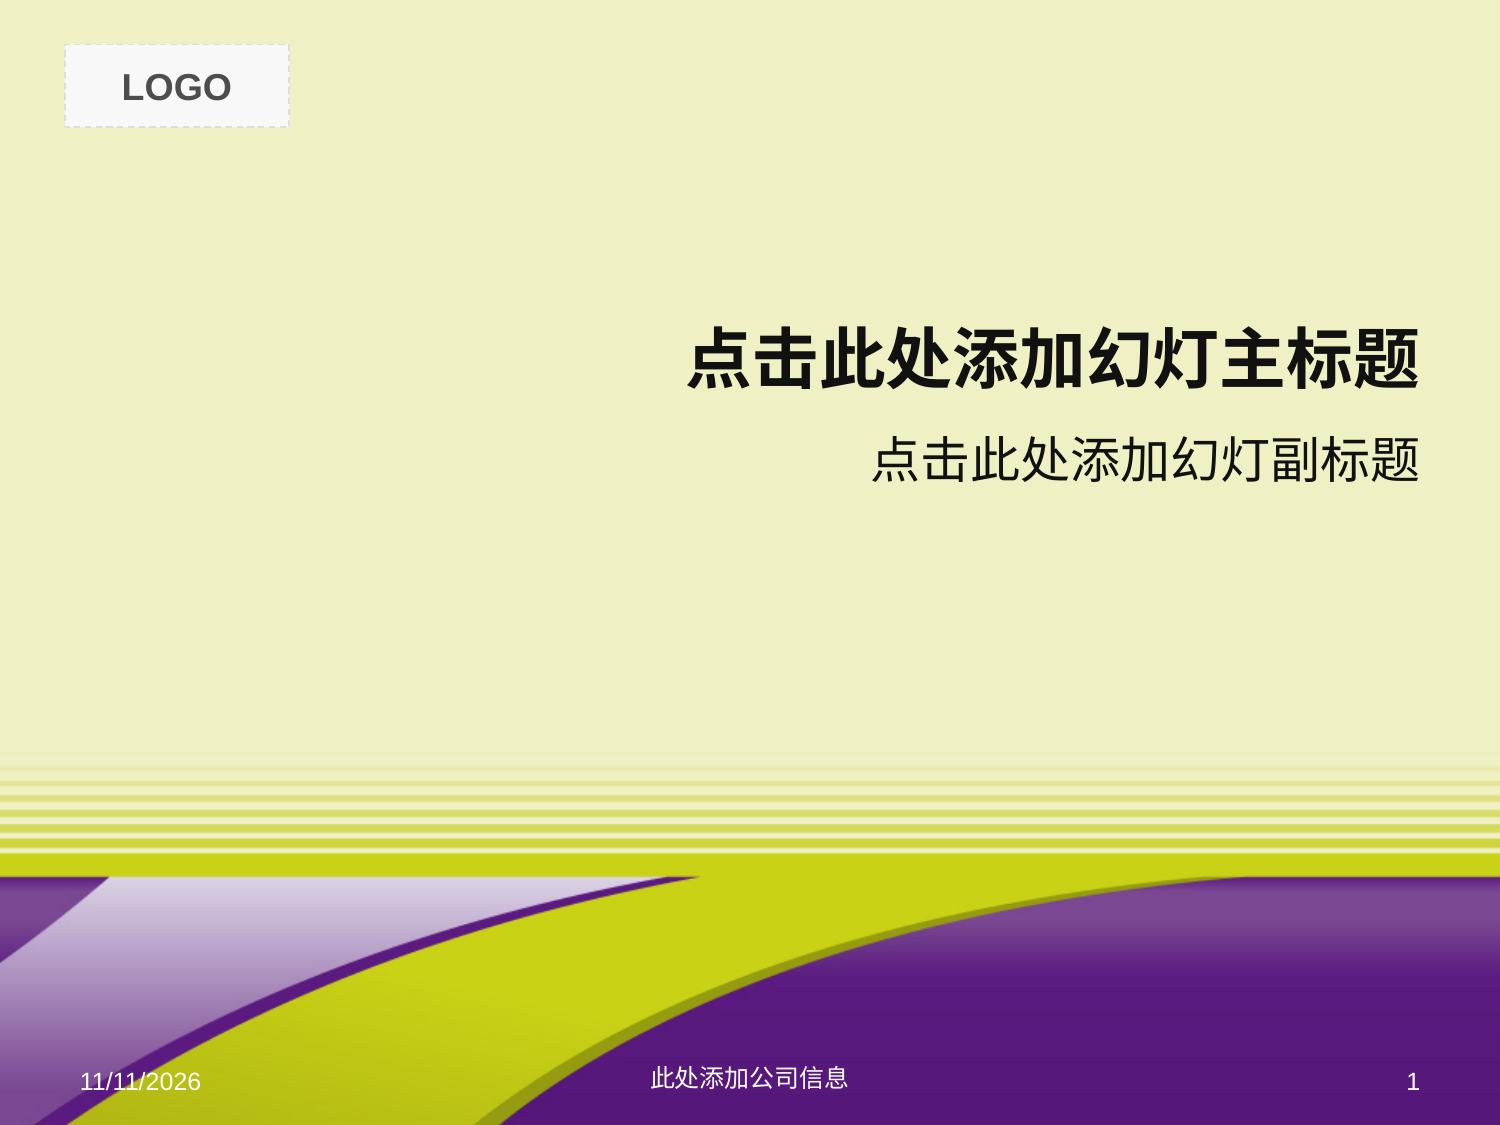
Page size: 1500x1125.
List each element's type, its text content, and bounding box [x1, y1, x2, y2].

subtitle 点击此处添加幻灯副标题 [64, 421, 1436, 505]
slide_number 1 [1085, 1058, 1436, 1103]
title 点击此处添加幻灯主标题 [64, 291, 1436, 421]
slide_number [64, 1058, 415, 1103]
picture [0, 0, 1500, 1125]
footer 此处添加公司信息 [512, 1058, 988, 1103]
